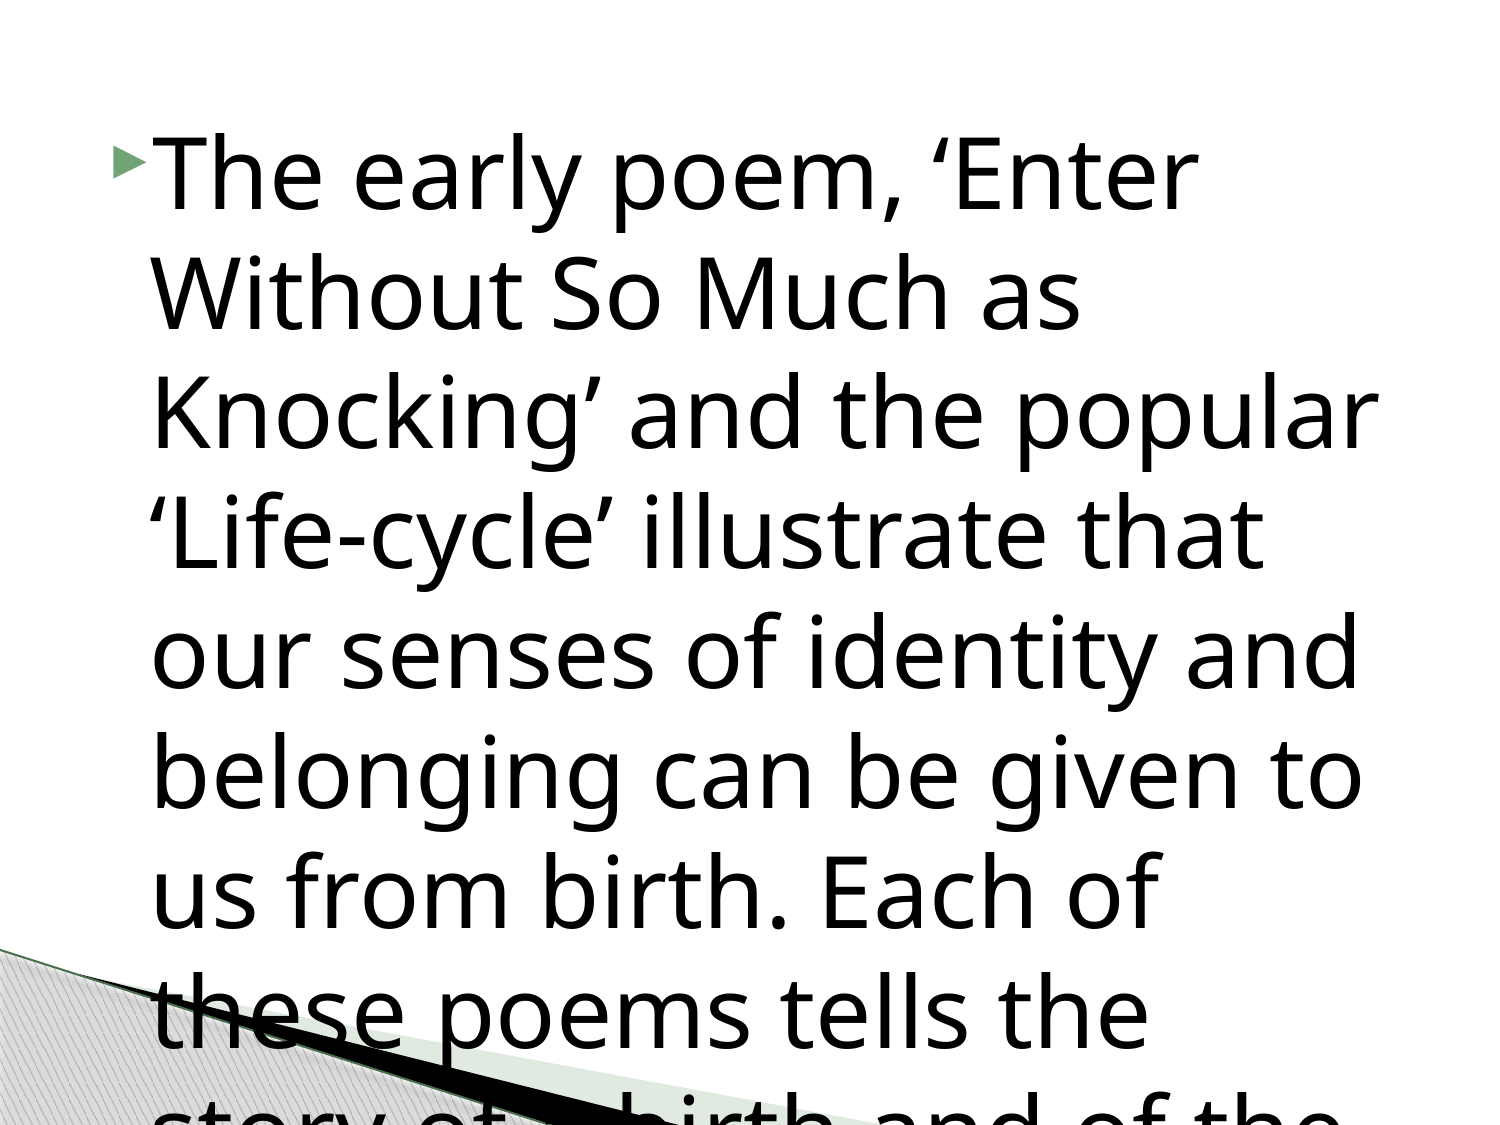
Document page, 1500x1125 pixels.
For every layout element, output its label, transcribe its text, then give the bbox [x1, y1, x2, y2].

list The early poem, ‘Enter Without So Much as Knocking’ and the popular ‘Life-cycle’ illustrate that our senses of identity and belonging can be given to us from birth. Each of these poems tells the story of a birth and of the life that follows it. [75, 101, 1425, 986]
